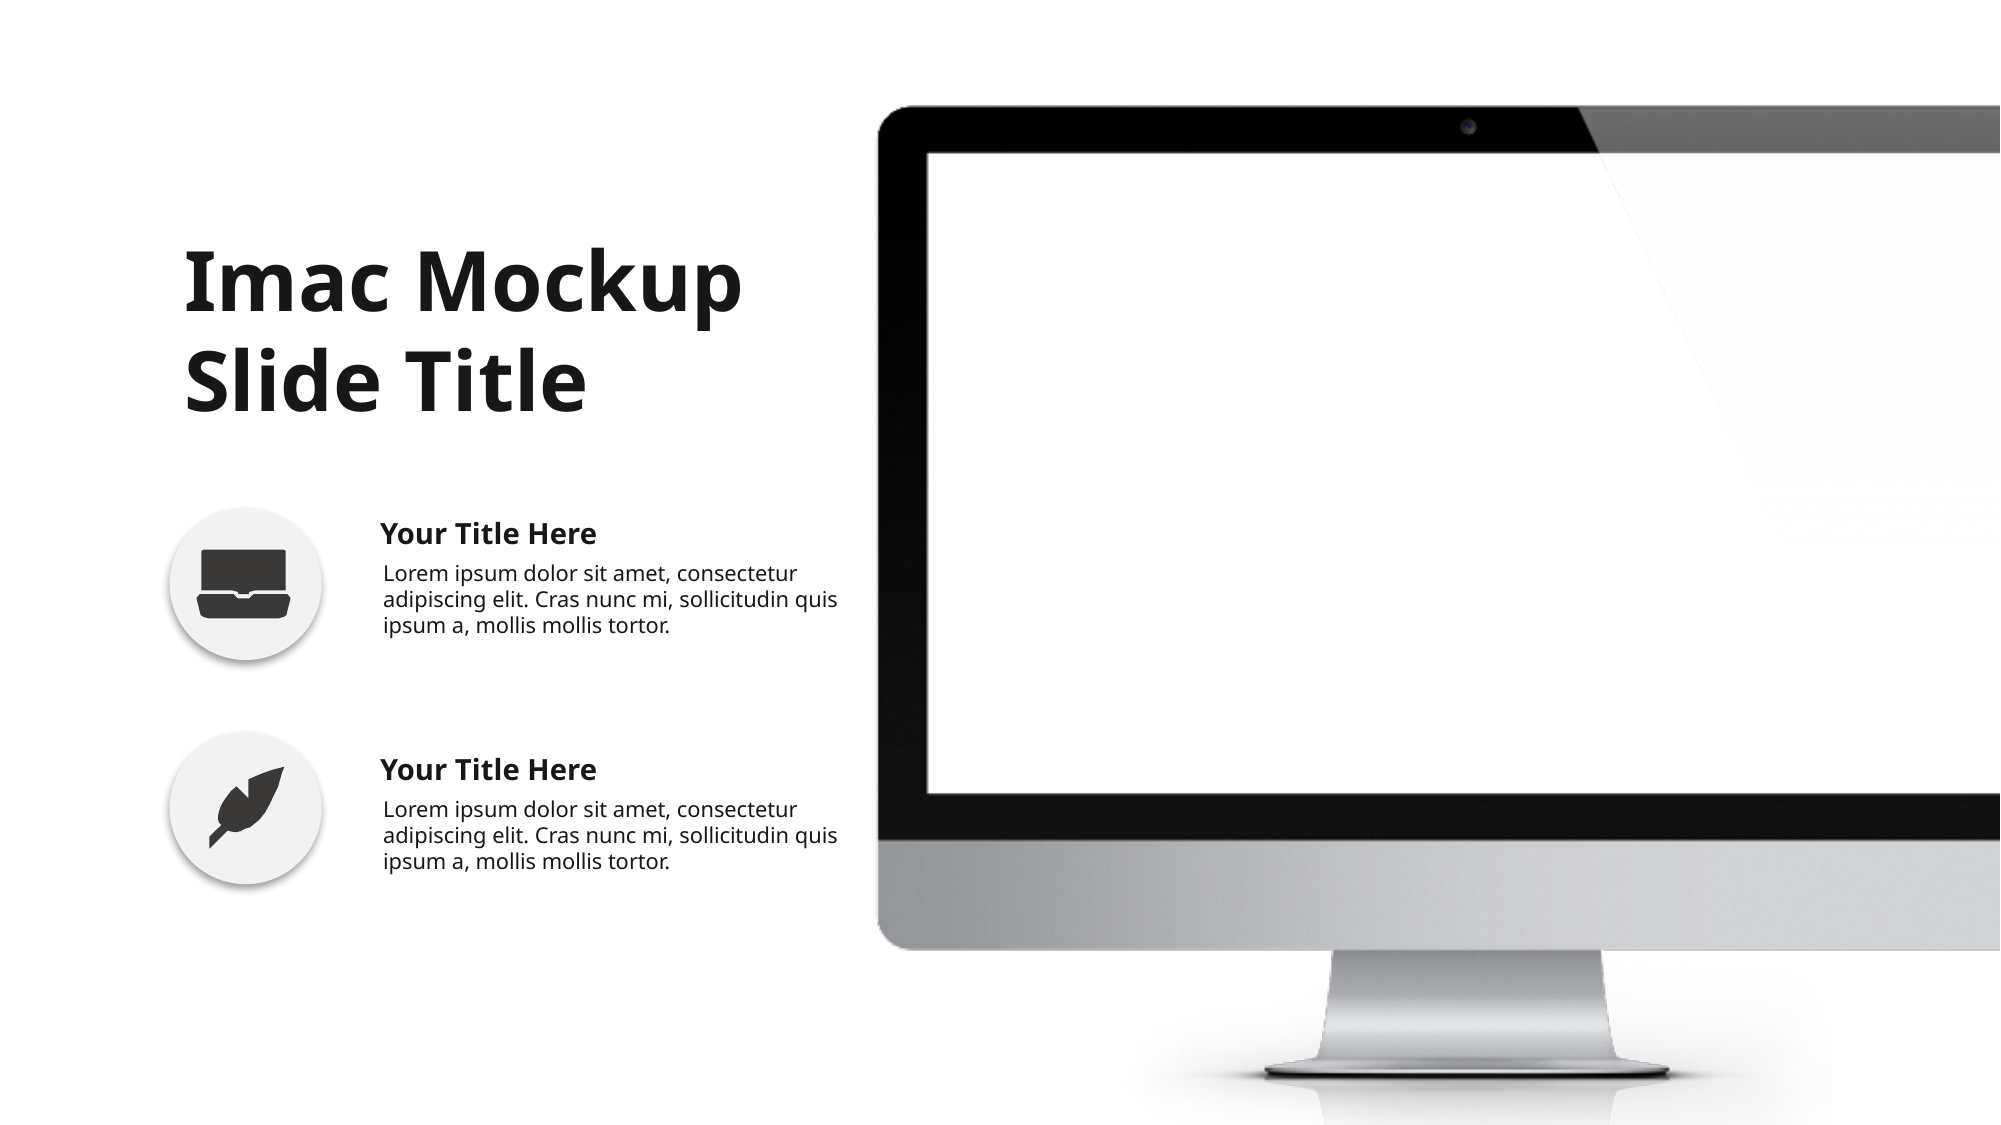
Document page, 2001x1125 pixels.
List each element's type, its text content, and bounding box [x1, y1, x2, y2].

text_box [196, 549, 291, 619]
text_box Imac Mockup Slide Title [169, 221, 831, 436]
picture [846, 79, 2000, 1125]
text_box Lorem ipsum dolor sit amet, consectetur adipiscing elit. Cras nunc mi, sollicitudin quis ipsum a, mollis mollis tortor. [373, 554, 846, 644]
text_box [168, 731, 323, 886]
text_box [209, 766, 285, 849]
text_box [168, 506, 323, 662]
text_box Lorem ipsum dolor sit amet, consectetur adipiscing elit. Cras nunc mi, sollicitudin quis ipsum a, mollis mollis tortor. [373, 790, 846, 880]
text_box Your Title Here [365, 743, 612, 794]
text_box Your Title Here [365, 507, 612, 558]
